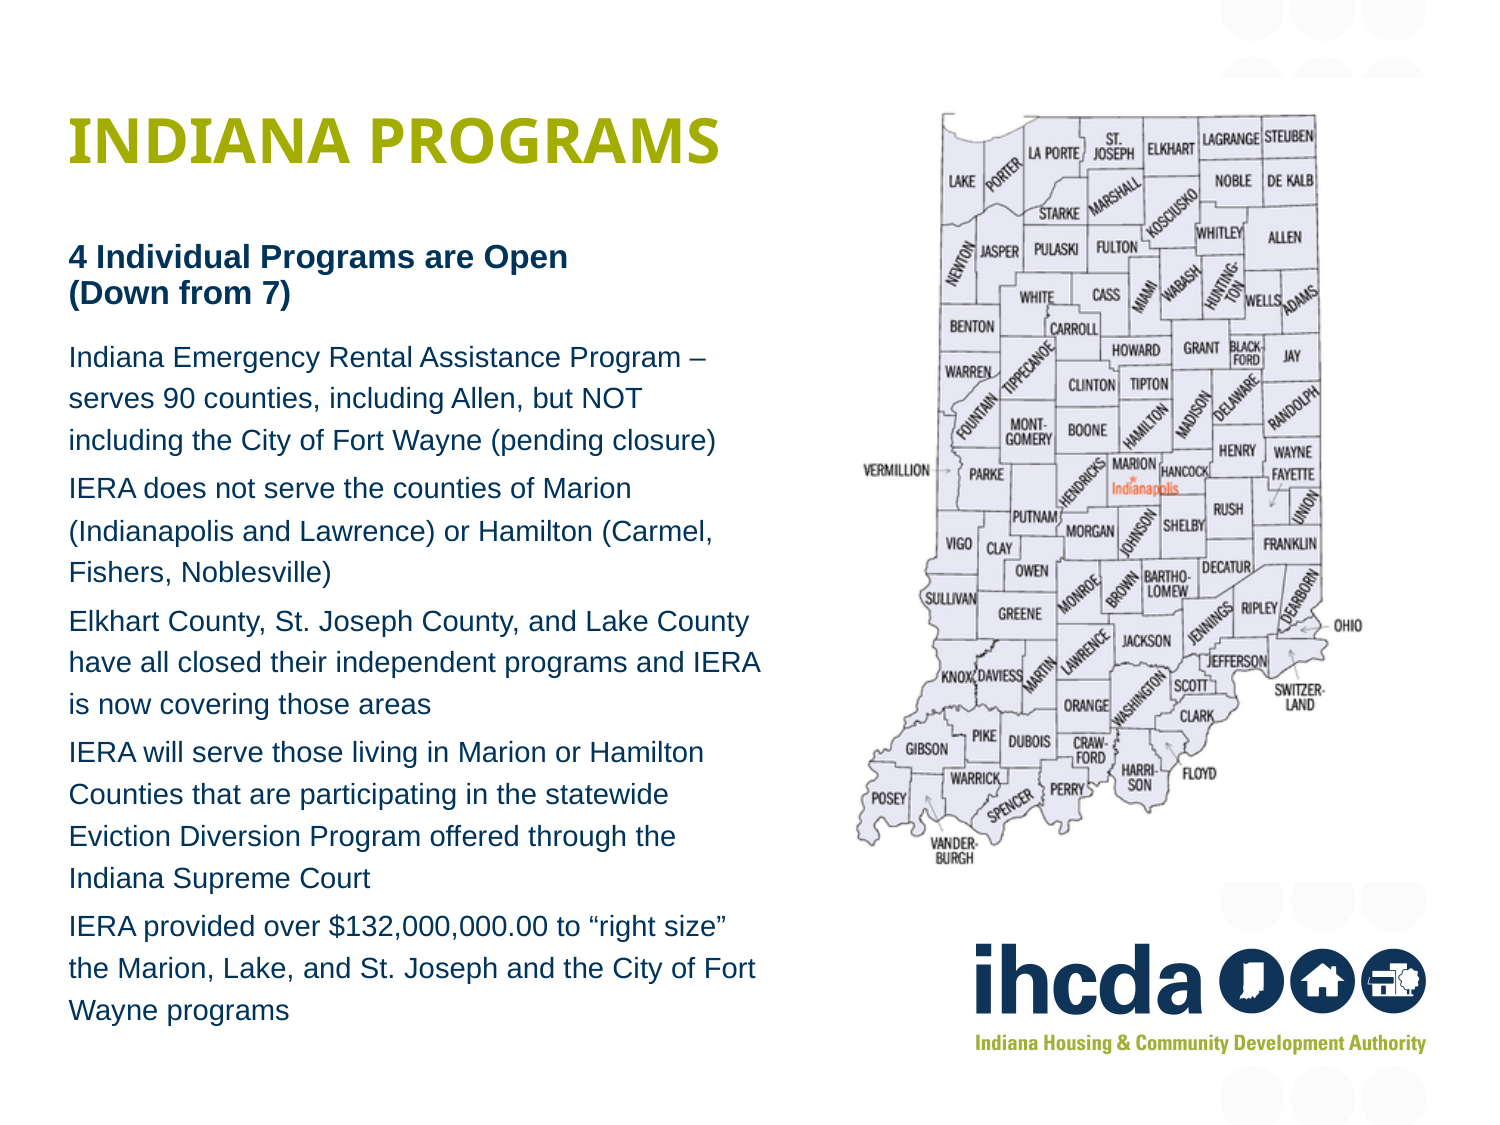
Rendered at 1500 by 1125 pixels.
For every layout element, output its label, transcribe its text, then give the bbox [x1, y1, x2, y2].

picture [0, 0, 1500, 1125]
list 4 Individual Programs are Open (Down from 7) Indiana Emergency Rental Assistance Program – serves 90 counties, including Allen, but NOT including the City of Fort Wayne (pending closure) IERA does not serve the counties of Marion (Indianapolis and Lawrence) or Hamilton (Carmel, Fishers, Noblesville) Elkhart County, St. Joseph County, and Lake County have all closed their independent programs and IERA is now covering those areas IERA will serve those living in Marion or Hamilton Counties that are participating in the statewide Eviction Diversion Program offered through the Indiana Supreme Court IERA provided over $132,000,000.00 to “right size” the Marion, Lake, and St. Joseph and the City of Fort Wayne programs [53, 232, 782, 1080]
title Indiana programs [53, 45, 1428, 233]
